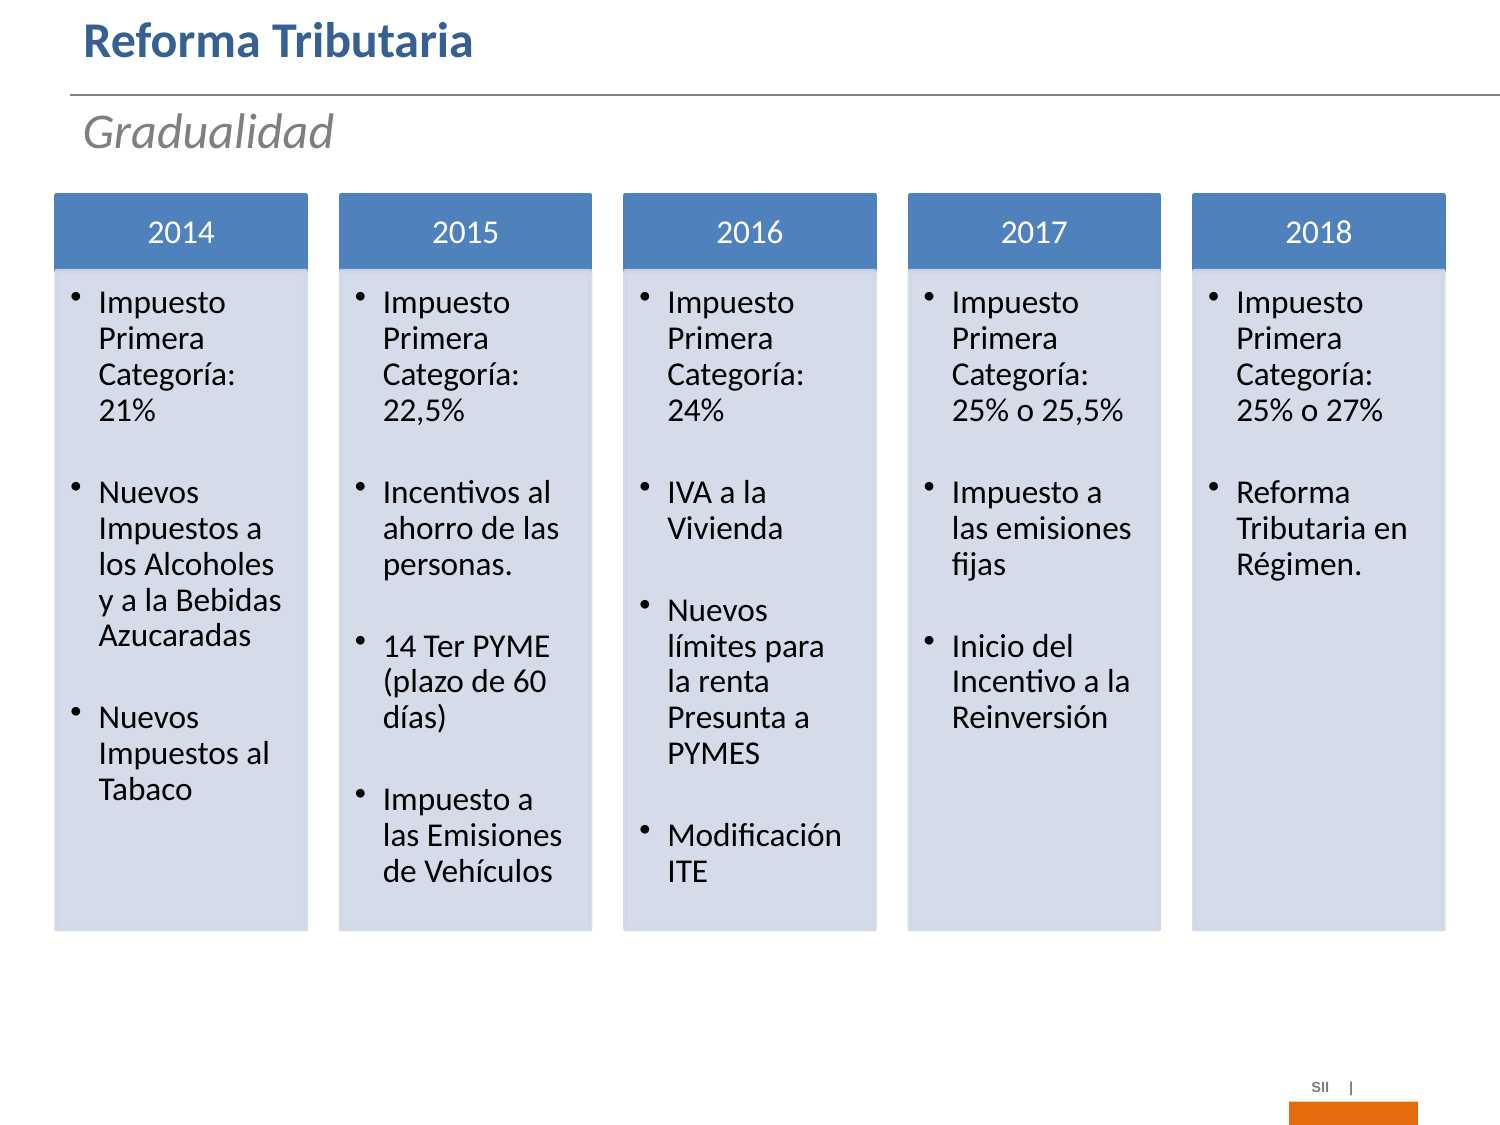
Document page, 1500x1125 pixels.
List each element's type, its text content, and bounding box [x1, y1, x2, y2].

text_box SII | [1257, 1070, 1376, 1103]
text_box [1287, 1099, 1420, 1125]
text_box Reforma Tributaria [68, 0, 489, 76]
text_box Gradualidad [67, 91, 350, 155]
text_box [55, 157, 1445, 968]
